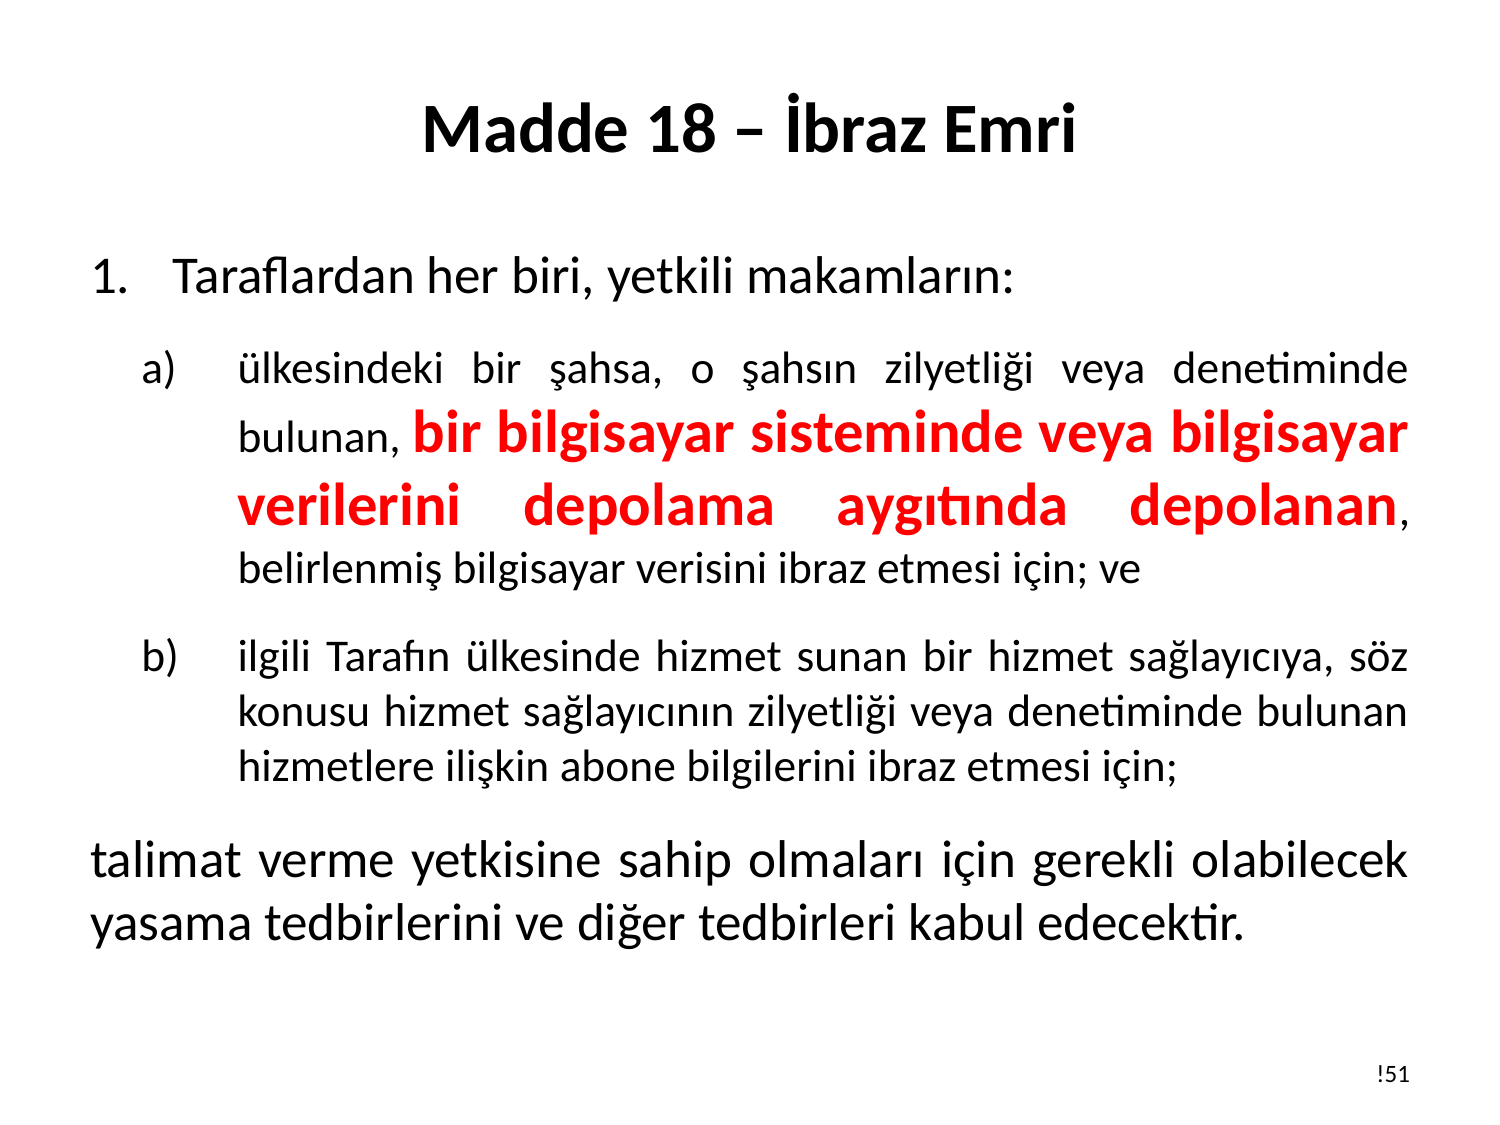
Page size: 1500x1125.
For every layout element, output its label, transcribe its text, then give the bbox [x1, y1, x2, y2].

title Madde 18 – İbraz Emri [74, 44, 1426, 204]
slide_number !51 [1074, 1042, 1425, 1103]
list Taraflardan her biri, yetkili makamların: ülkesindeki bir şahsa, o şahsın zilyetliği veya denetiminde bulunan, bir bilgisayar sisteminde veya bilgisayar verilerini depolama aygıtında depolanan, belirlenmiş bilgisayar verisini ibraz etmesi için; ve ilgili Tarafın ülkesinde hizmet sunan bir hizmet sağlayıcıya, söz konusu hizmet sağlayıcının zilyetliği veya denetiminde bulunan hizmetlere ilişkin abone bilgilerini ibraz etmesi için; talimat verme yetkisine sahip olmaları için gerekli olabilecek yasama tedbirlerini ve diğer tedbirleri kabul edecektir. [74, 232, 1426, 1053]
